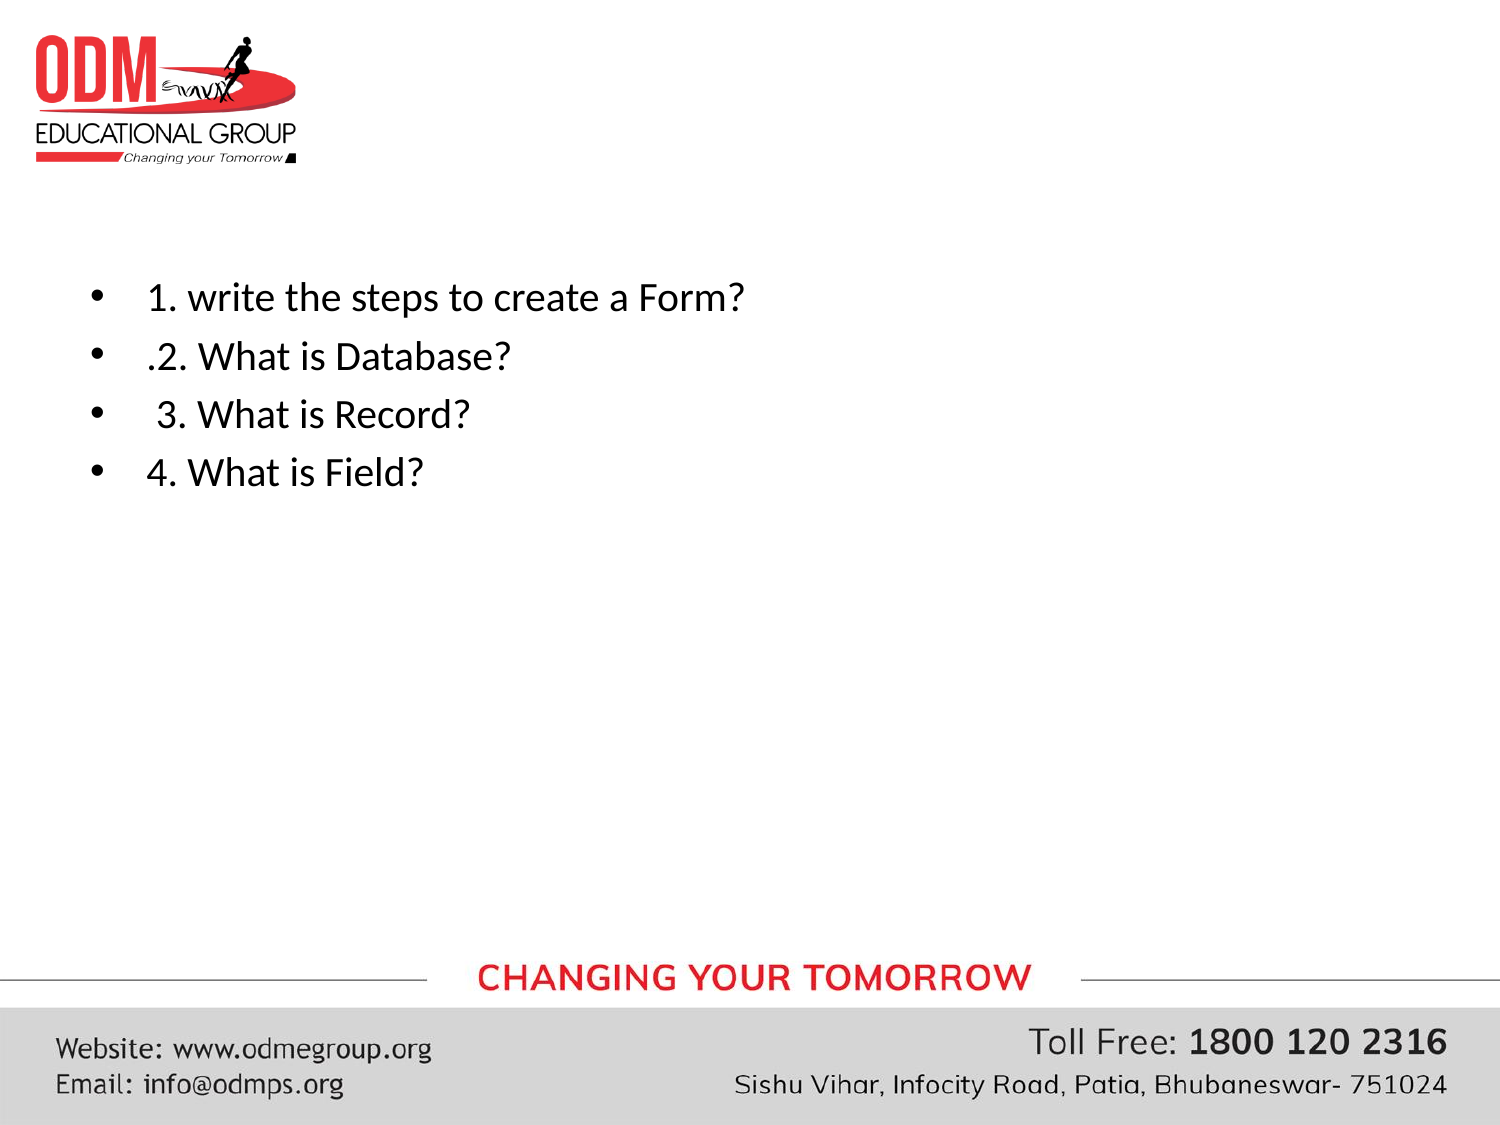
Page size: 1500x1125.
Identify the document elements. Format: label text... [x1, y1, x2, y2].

picture [0, 900, 1500, 1125]
list 1. write the steps to create a Form? .2. What is Database? 3. What is Record? 4. What is Field? [75, 262, 1425, 1005]
picture [36, 35, 296, 164]
